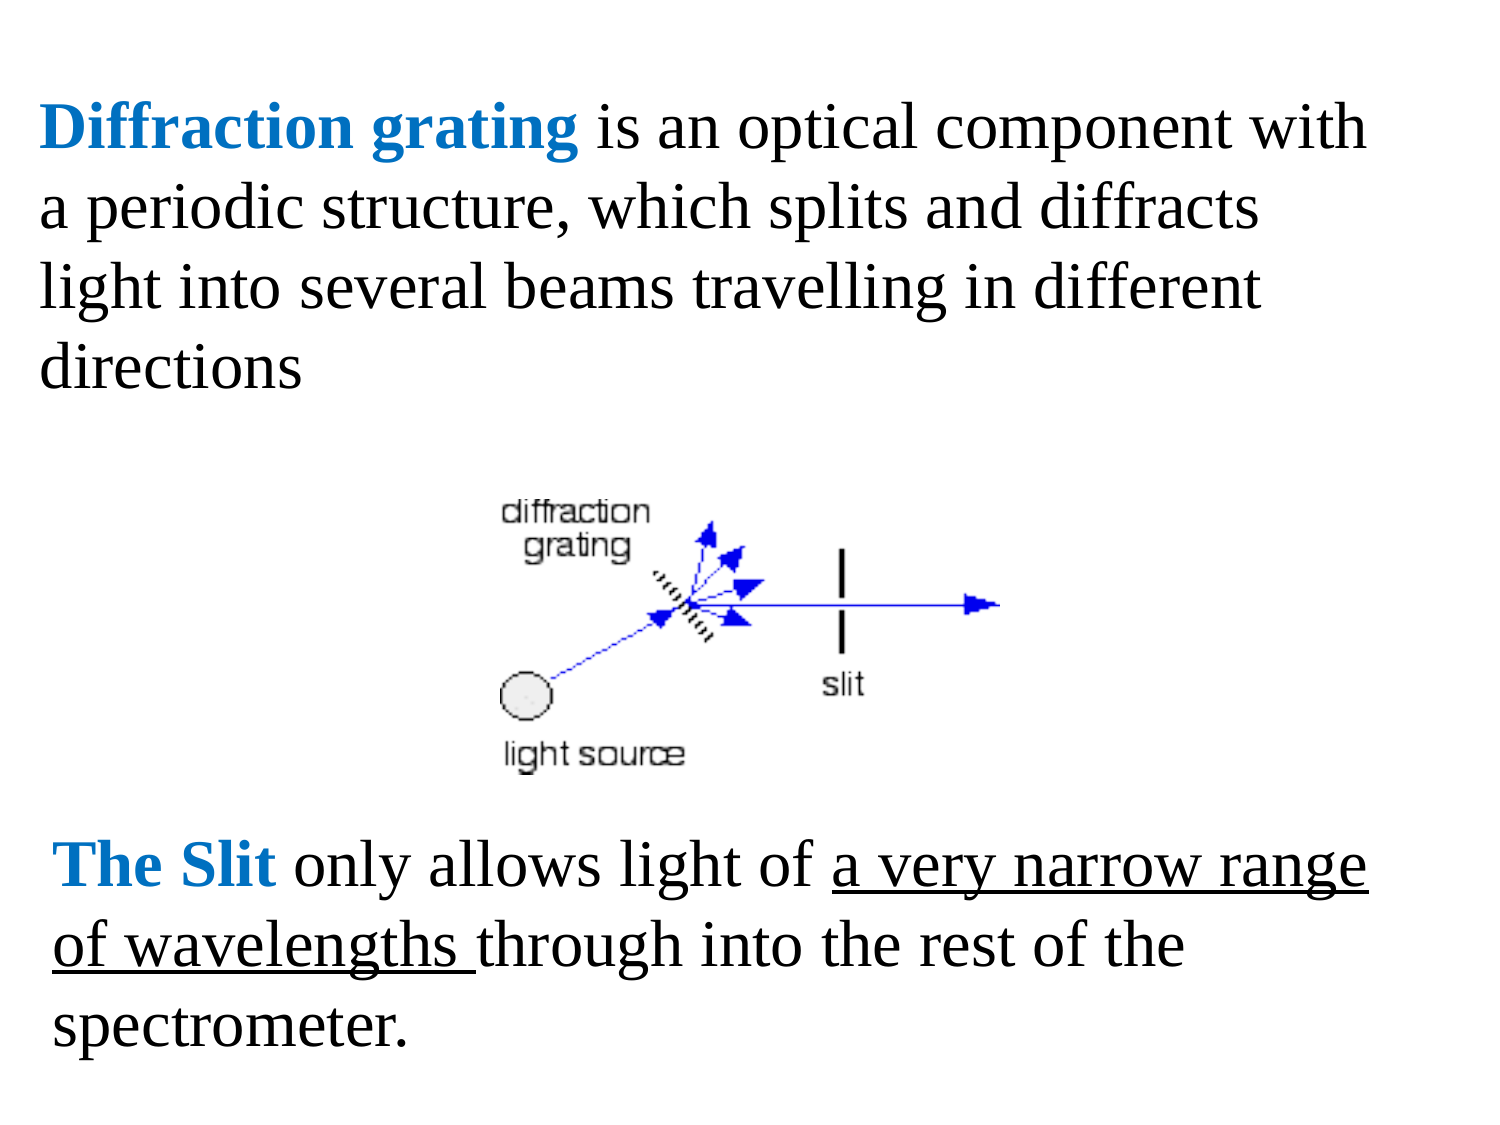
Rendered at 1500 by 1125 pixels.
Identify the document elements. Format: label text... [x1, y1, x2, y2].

picture [499, 499, 1001, 776]
text_box Diffraction grating is an optical component with a periodic structure, which splits and diffracts light into several beams travelling in different directions [24, 74, 1400, 410]
text_box The Slit only allows light of a very narrow range of wavelengths through into the rest of the spectrometer. [37, 812, 1450, 1068]
